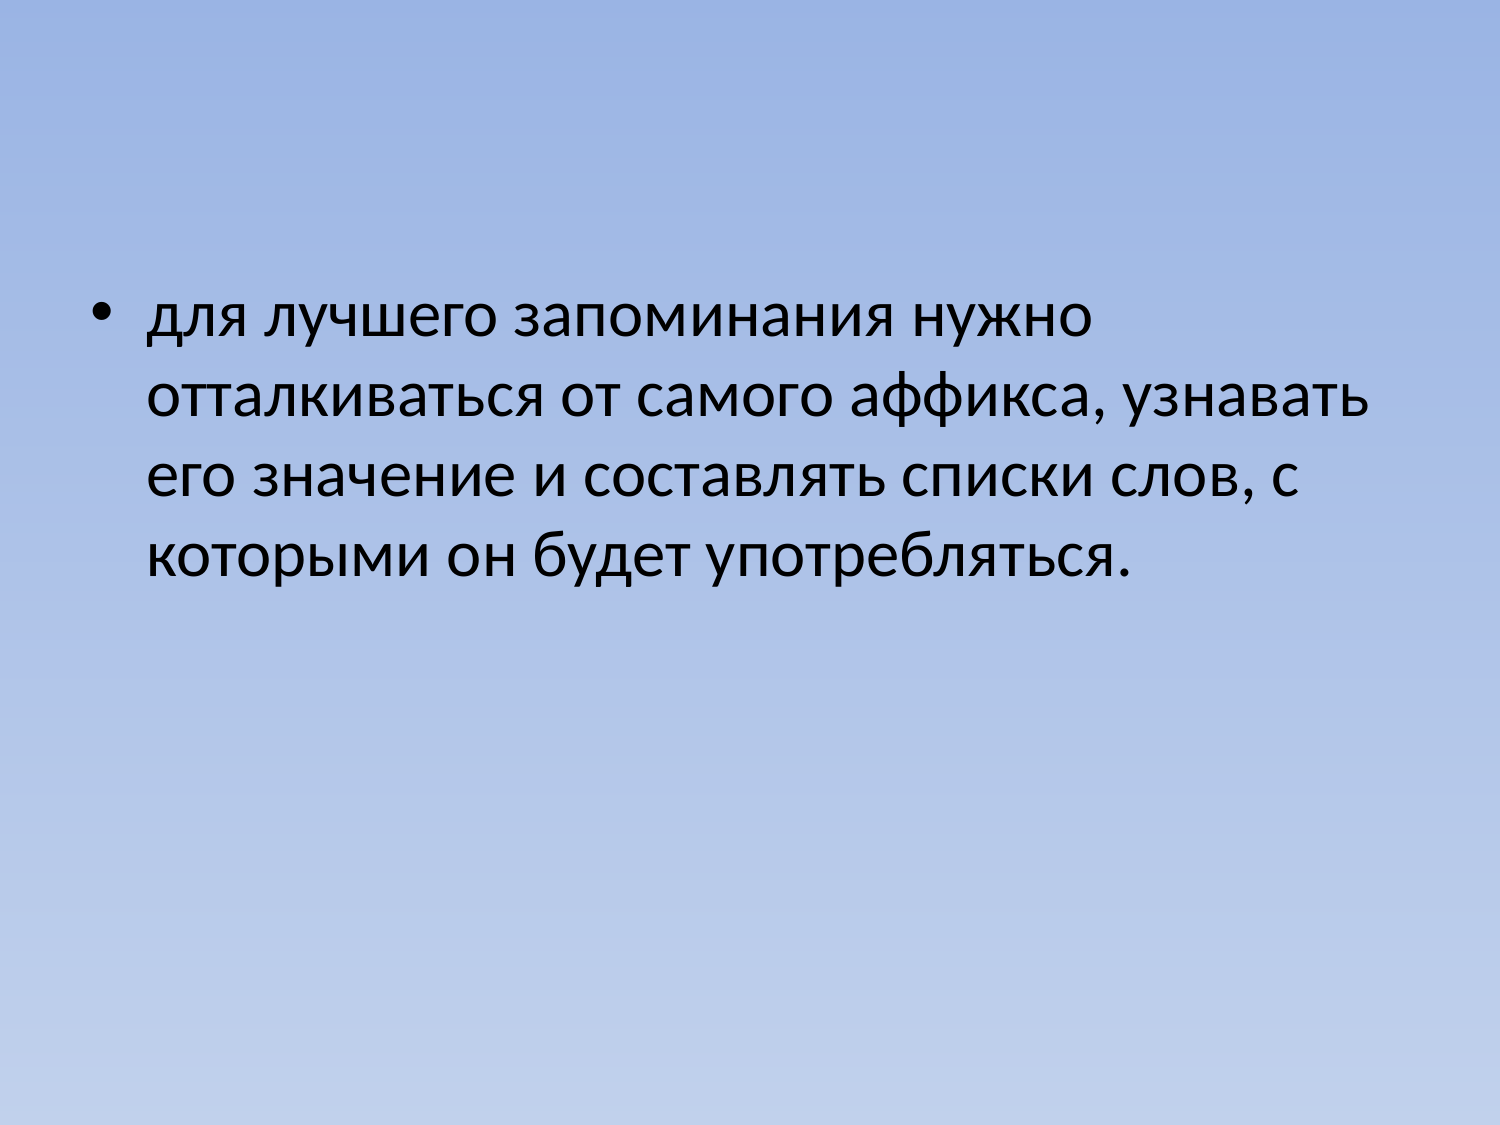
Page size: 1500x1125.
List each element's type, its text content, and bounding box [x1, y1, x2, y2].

list для лучшего запоминания нужно отталкиваться от самого аффикса, узнавать его значение и составлять списки слов, с которыми он будет употребляться. [75, 262, 1425, 1005]
